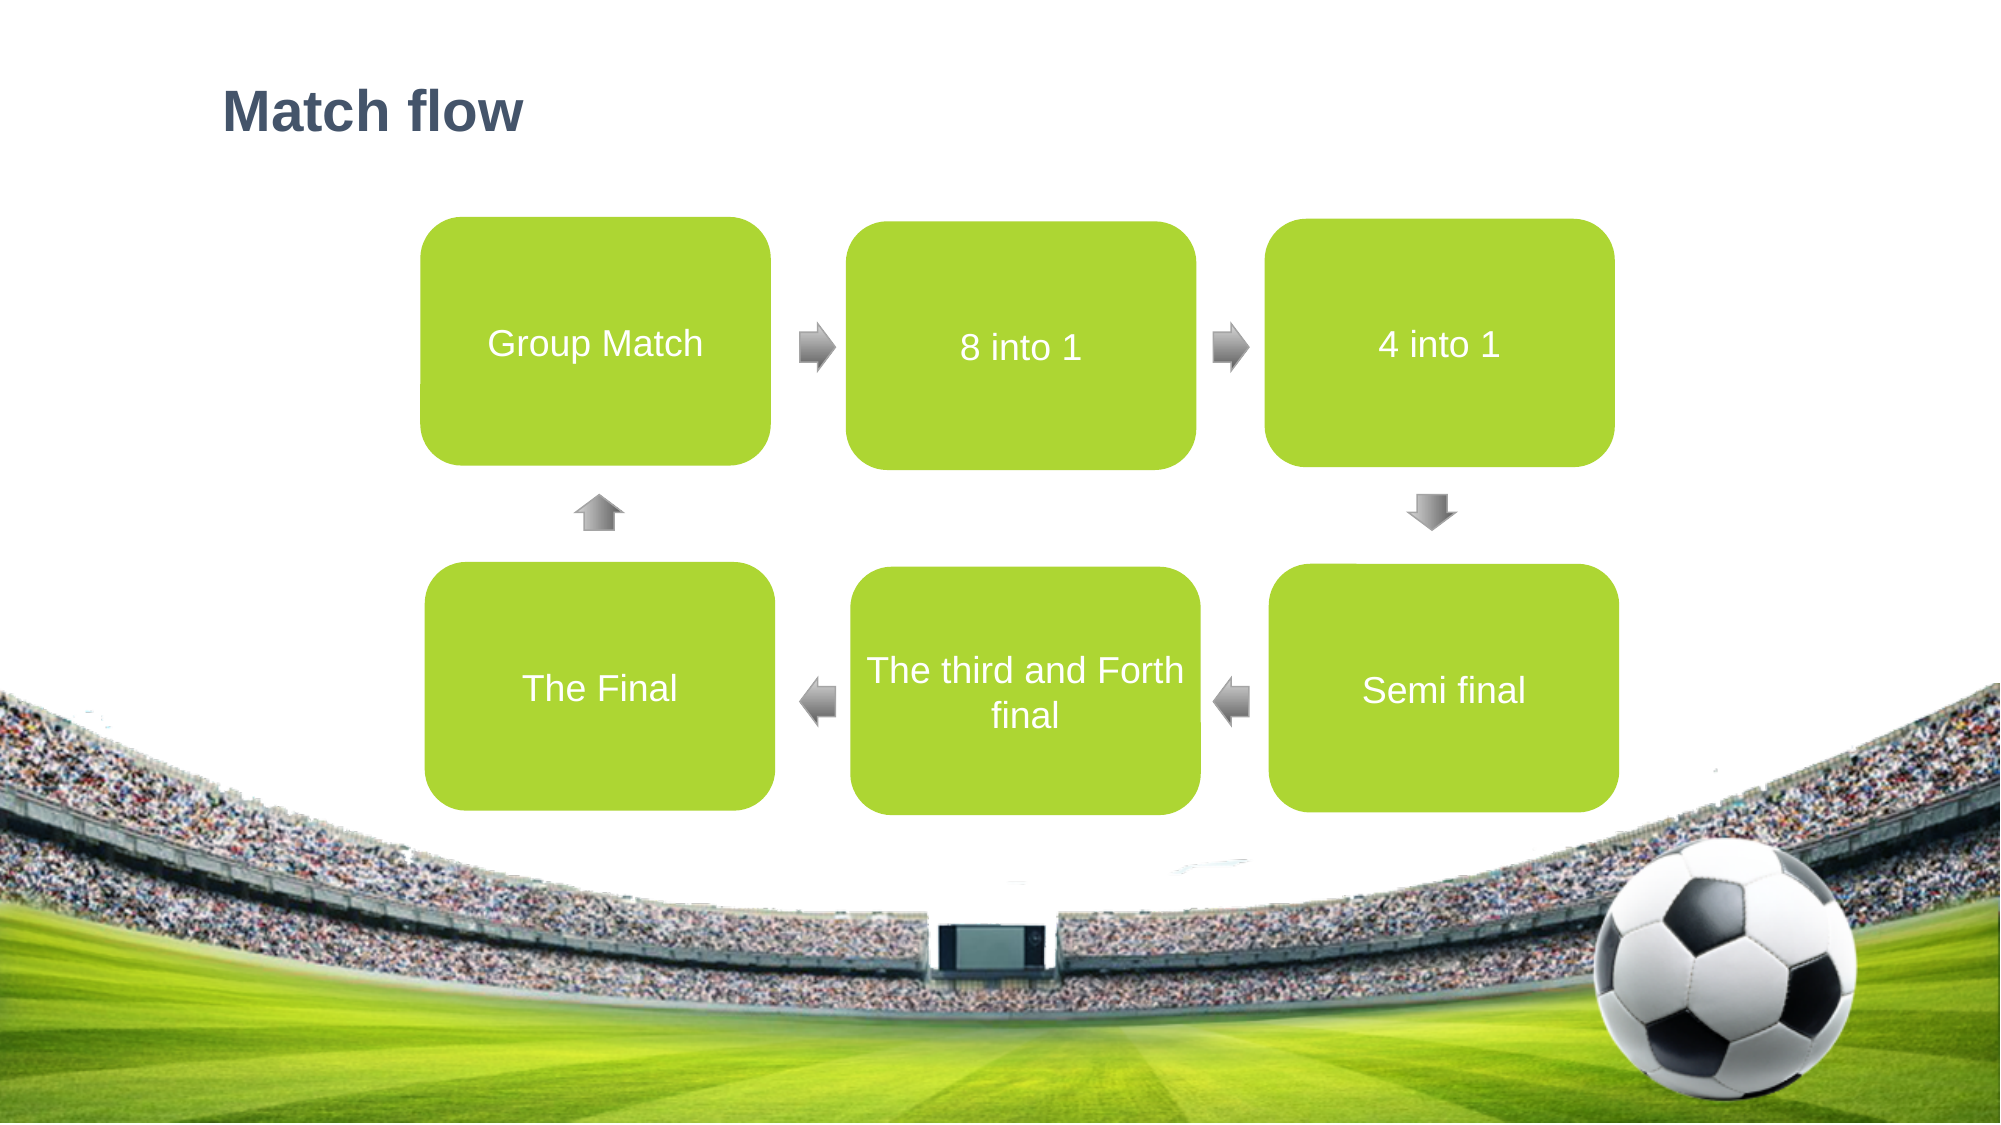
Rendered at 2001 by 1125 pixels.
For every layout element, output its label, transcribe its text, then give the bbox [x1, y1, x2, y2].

text_box [1408, 494, 1456, 531]
text_box 8 into 1 [845, 221, 1197, 471]
text_box Group Match [420, 216, 771, 466]
text_box Match flow [207, 65, 539, 151]
text_box [1213, 323, 1249, 371]
text_box [799, 323, 836, 371]
text_box 4 into 1 [1264, 218, 1615, 468]
text_box Semi final [1268, 563, 1620, 683]
picture [0, 683, 2000, 1123]
text_box [575, 494, 623, 531]
text_box The third and Forth final [850, 566, 1201, 683]
text_box The Final [424, 561, 776, 683]
